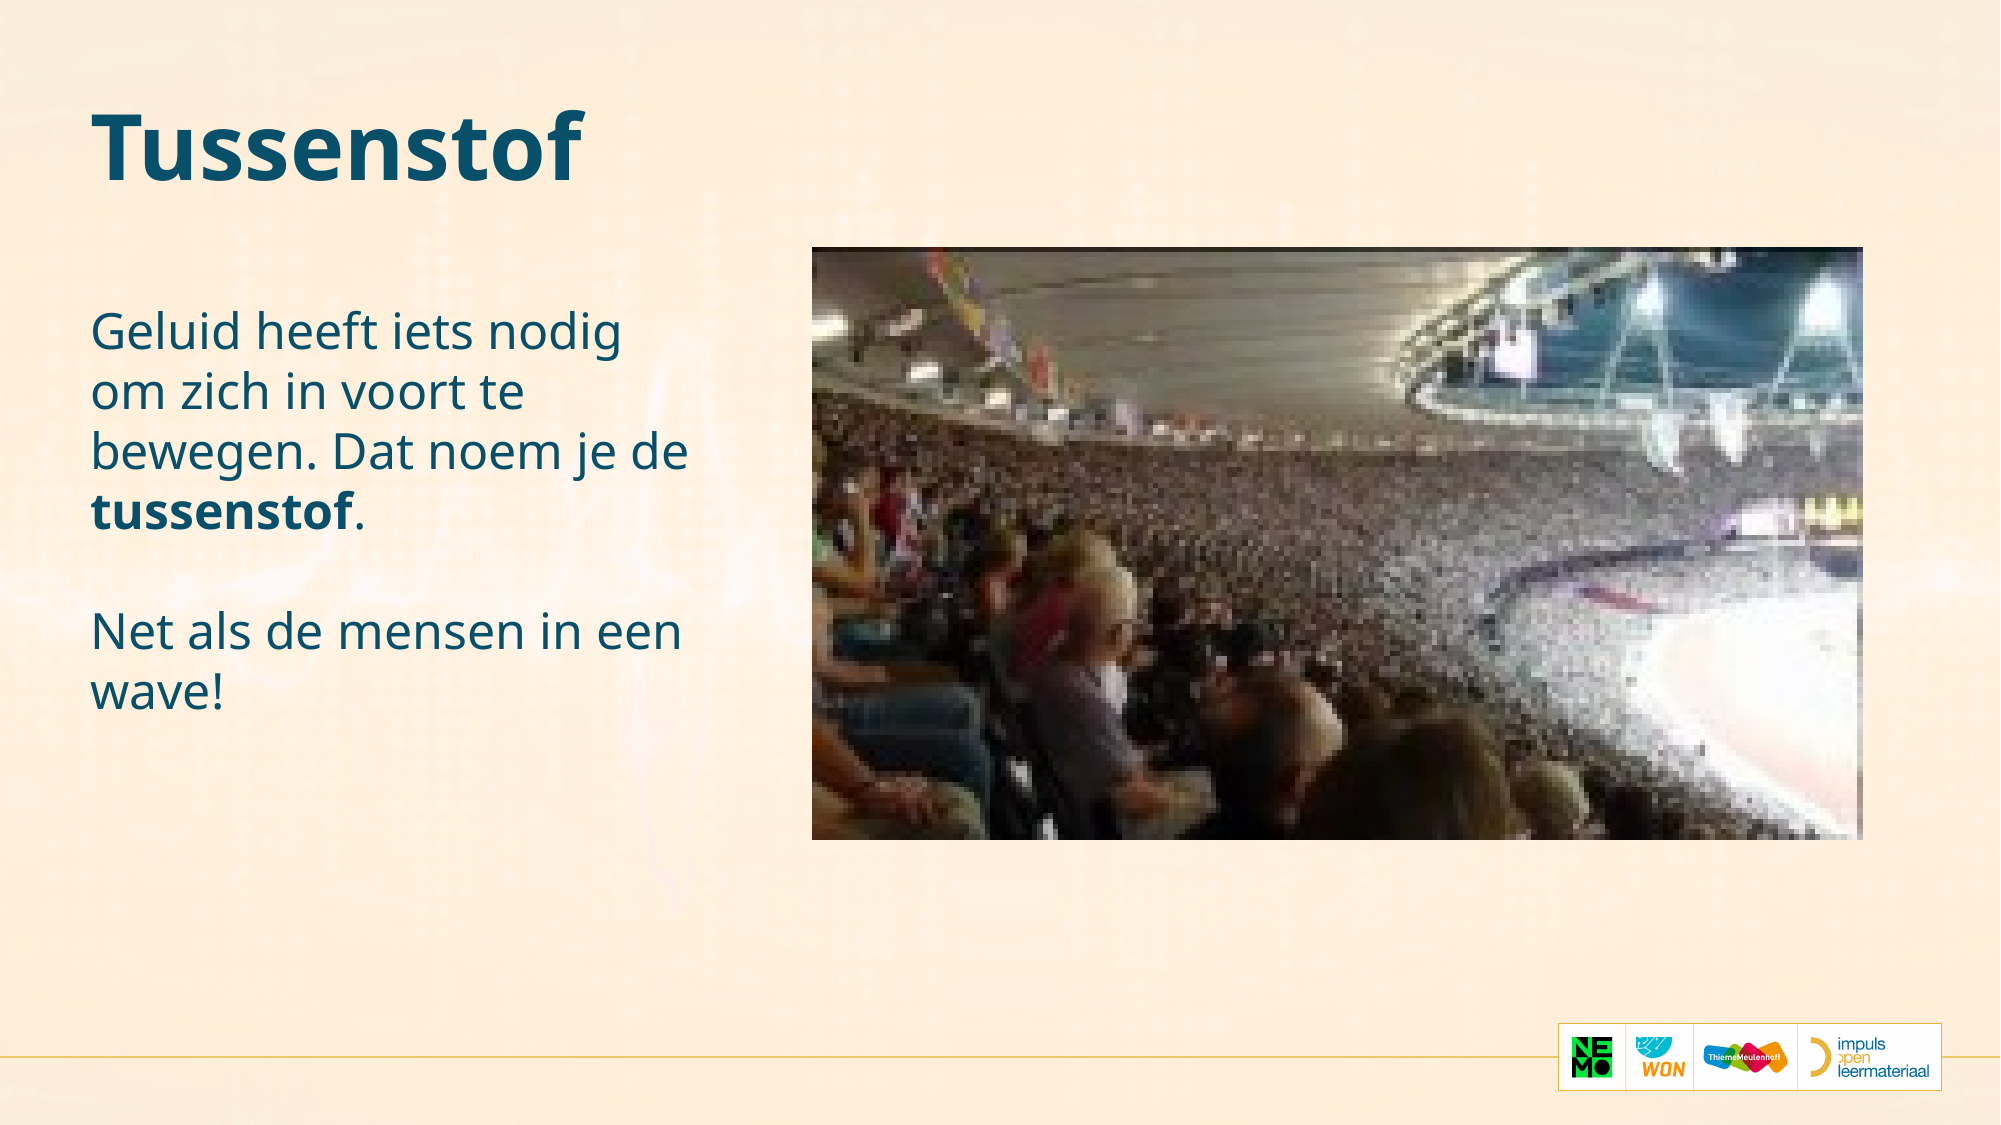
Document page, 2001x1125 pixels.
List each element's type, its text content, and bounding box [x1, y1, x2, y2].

title Tussenstof [90, 89, 1910, 247]
picture [1559, 1024, 1941, 1090]
text_box Geluid heeft iets nodig om zich in voort te bewegen. Dat noem je de tussenstof. Net als de mensen in een wave! [90, 299, 700, 894]
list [811, 246, 1864, 841]
